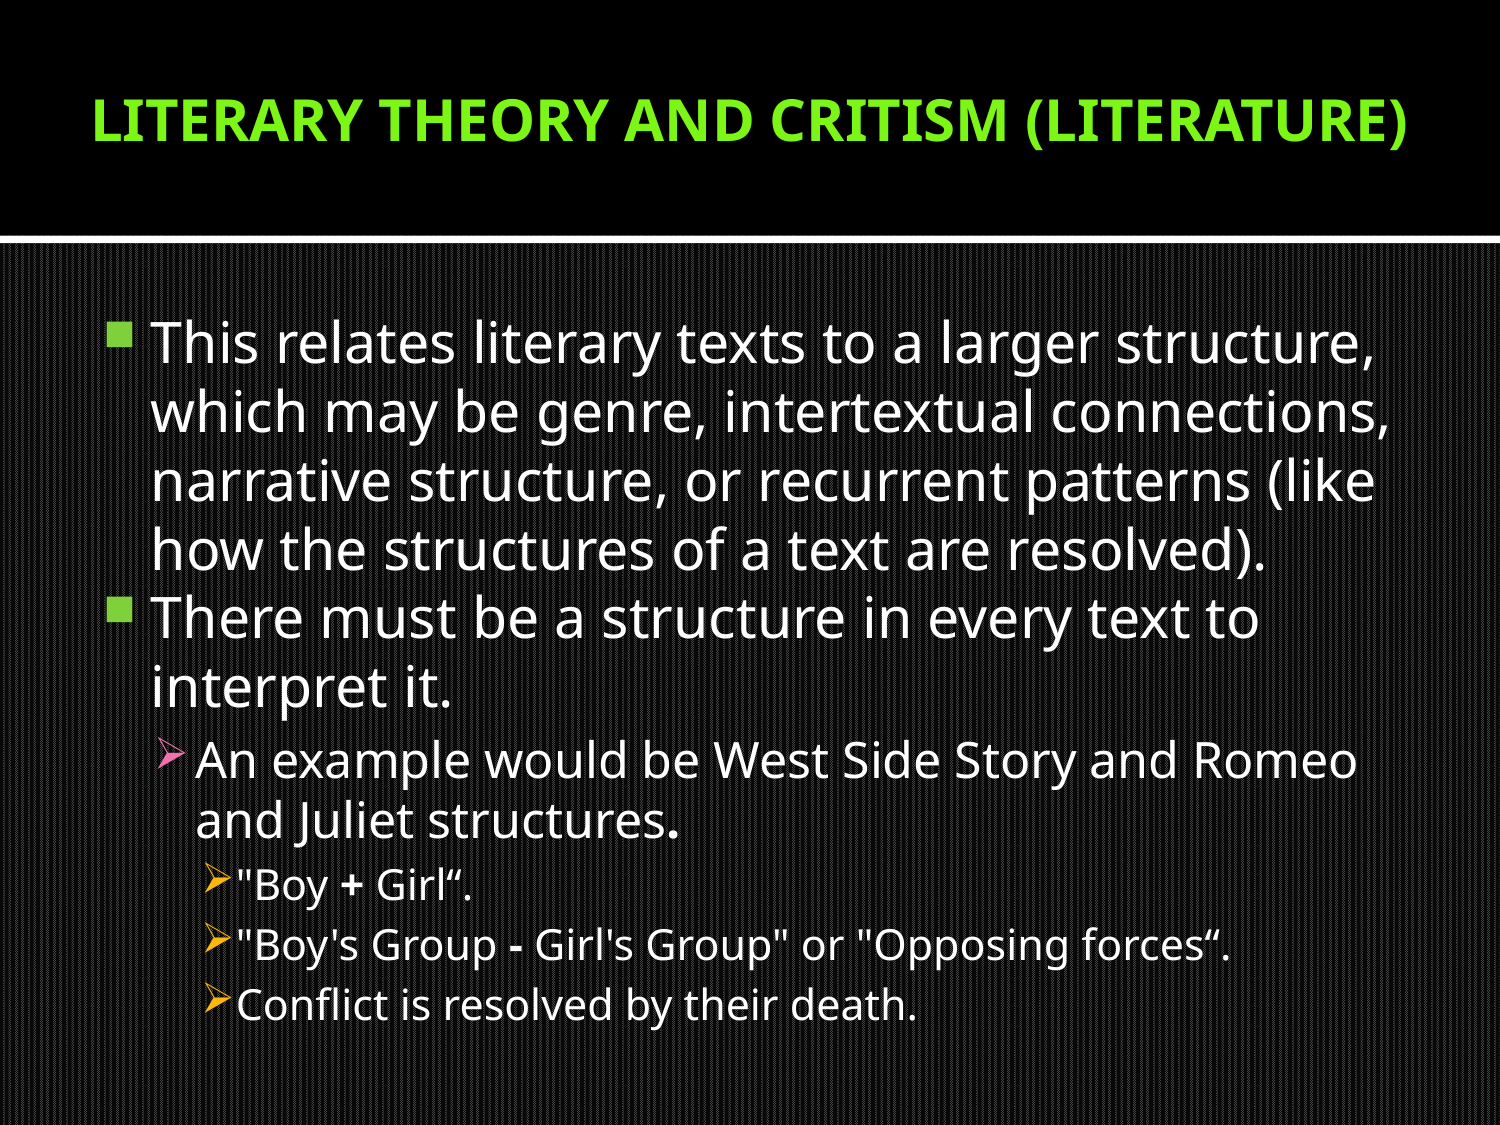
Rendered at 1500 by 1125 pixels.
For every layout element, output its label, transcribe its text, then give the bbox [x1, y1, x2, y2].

list This relates literary texts to a larger structure, which may be genre, intertextual connections, narrative structure, or recurrent patterns (like how the structures of a text are resolved). There must be a structure in every text to interpret it. An example would be West Side Story and Romeo and Juliet structures. "Boy + Girl“. "Boy's Group - Girl's Group" or "Opposing forces“. Conflict is resolved by their death. [75, 291, 1425, 1050]
title LITERARY THEORY AND CRITISM (LITERATURE) [75, 50, 1425, 256]
